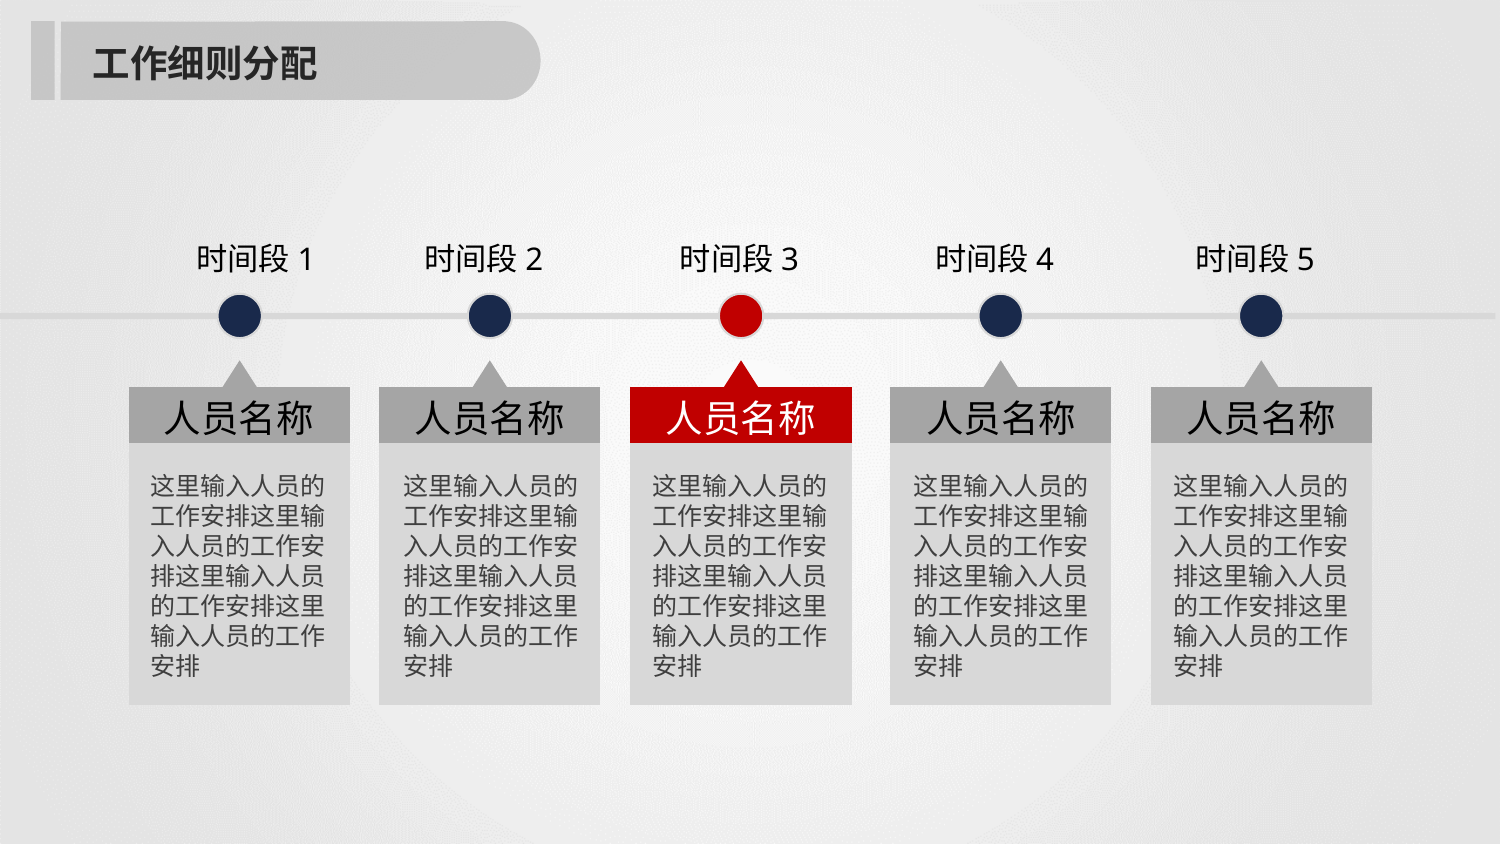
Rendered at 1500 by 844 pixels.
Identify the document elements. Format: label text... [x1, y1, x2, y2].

text_box [29, 19, 57, 102]
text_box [889, 360, 1113, 706]
picture [0, 0, 1500, 844]
text_box [58, 19, 534, 103]
text_box [217, 293, 262, 339]
text_box [718, 293, 764, 339]
text_box 时间段5 [1184, 233, 1339, 283]
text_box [629, 360, 852, 706]
text_box [1239, 293, 1284, 339]
text_box 时间段1 [184, 233, 339, 283]
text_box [378, 360, 603, 706]
text_box [467, 293, 513, 339]
text_box [978, 293, 1023, 339]
text_box 时间段4 [923, 233, 1078, 283]
text_box 工作细则分配 [81, 34, 549, 91]
text_box 时间段3 [668, 233, 823, 283]
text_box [1150, 360, 1373, 706]
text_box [128, 360, 351, 706]
text_box 时间段2 [412, 233, 567, 283]
